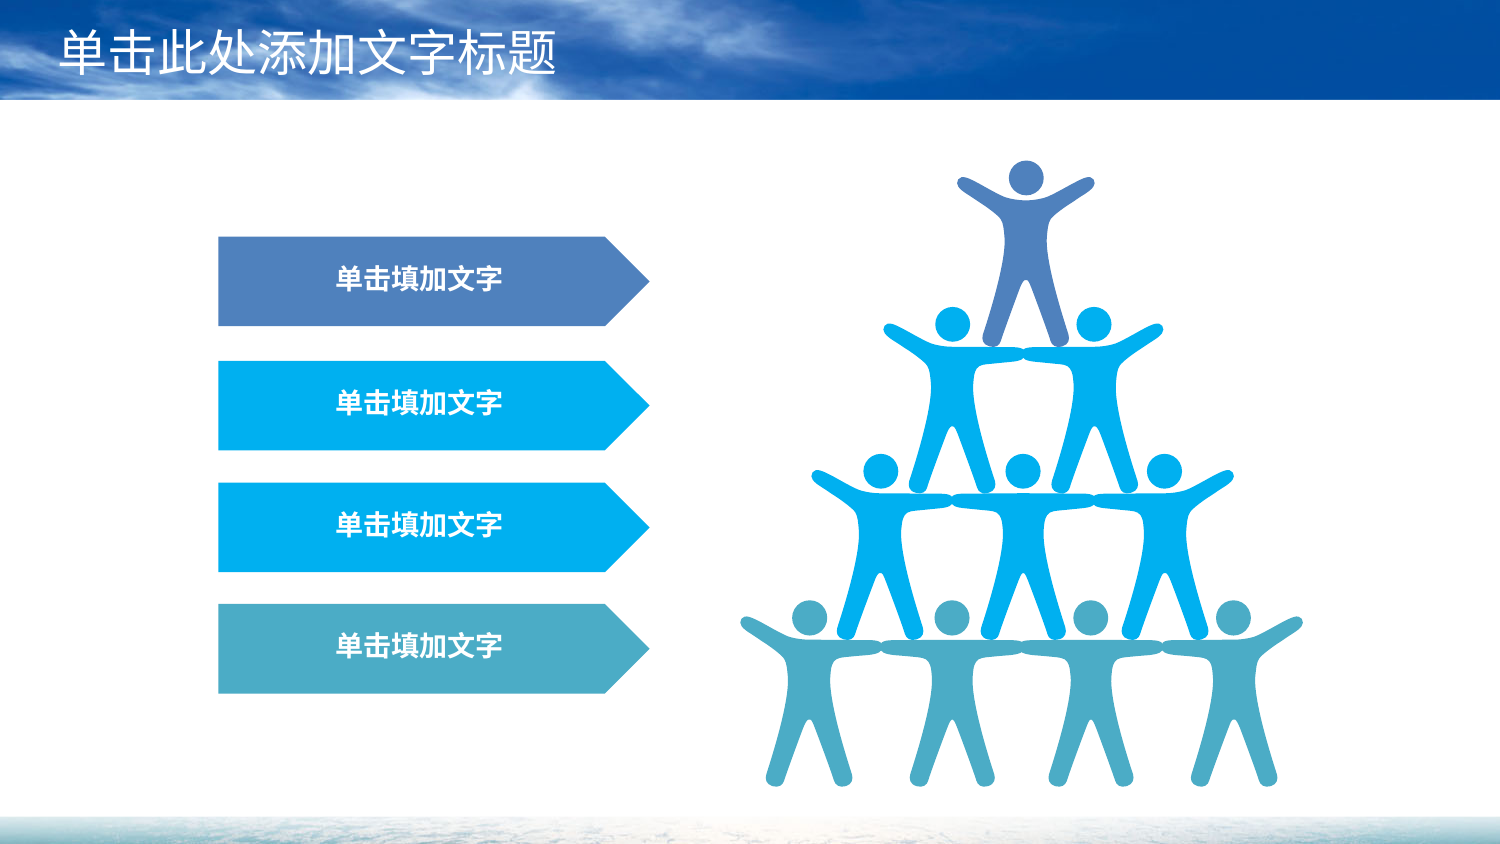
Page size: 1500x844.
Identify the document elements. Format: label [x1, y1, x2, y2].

picture [0, 0, 1500, 99]
text_box [737, 600, 1306, 789]
picture [0, 817, 1500, 844]
text_box [954, 160, 1098, 349]
text_box [808, 453, 1237, 642]
text_box [218, 603, 650, 694]
text_box [218, 482, 650, 573]
text_box [218, 236, 650, 327]
text_box [218, 360, 650, 451]
text_box [880, 306, 1166, 495]
